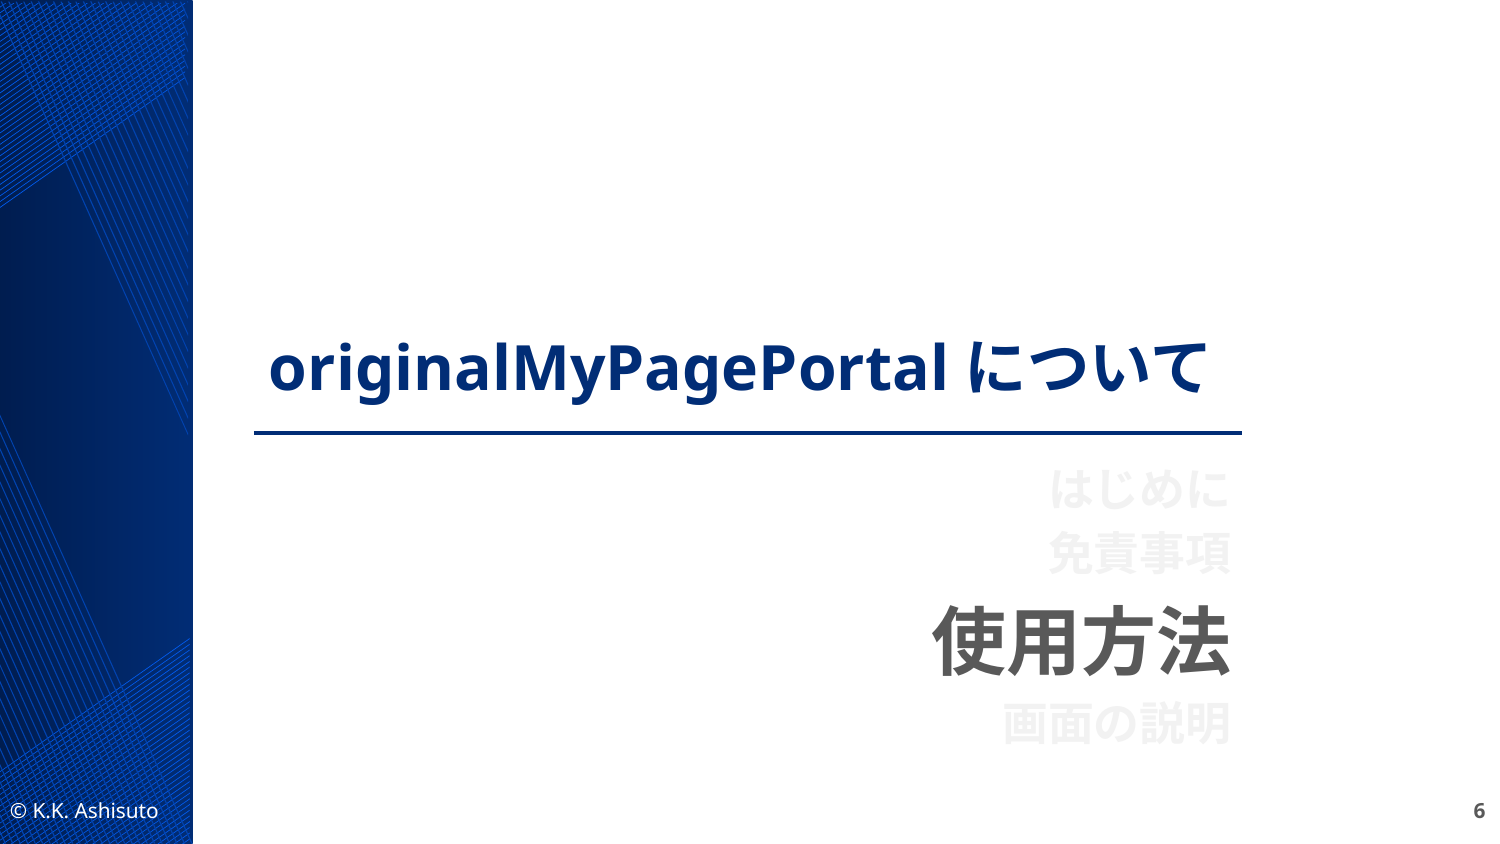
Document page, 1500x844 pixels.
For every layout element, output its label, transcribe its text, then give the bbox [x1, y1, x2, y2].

slide_number 6 [1409, 790, 1500, 836]
list はじめに 免責事項 使用方法 画面の説明 [253, 433, 1247, 777]
title originalMyPagePortalについて [253, 300, 1478, 430]
footer © K.K. Ashisuto [0, 790, 182, 836]
